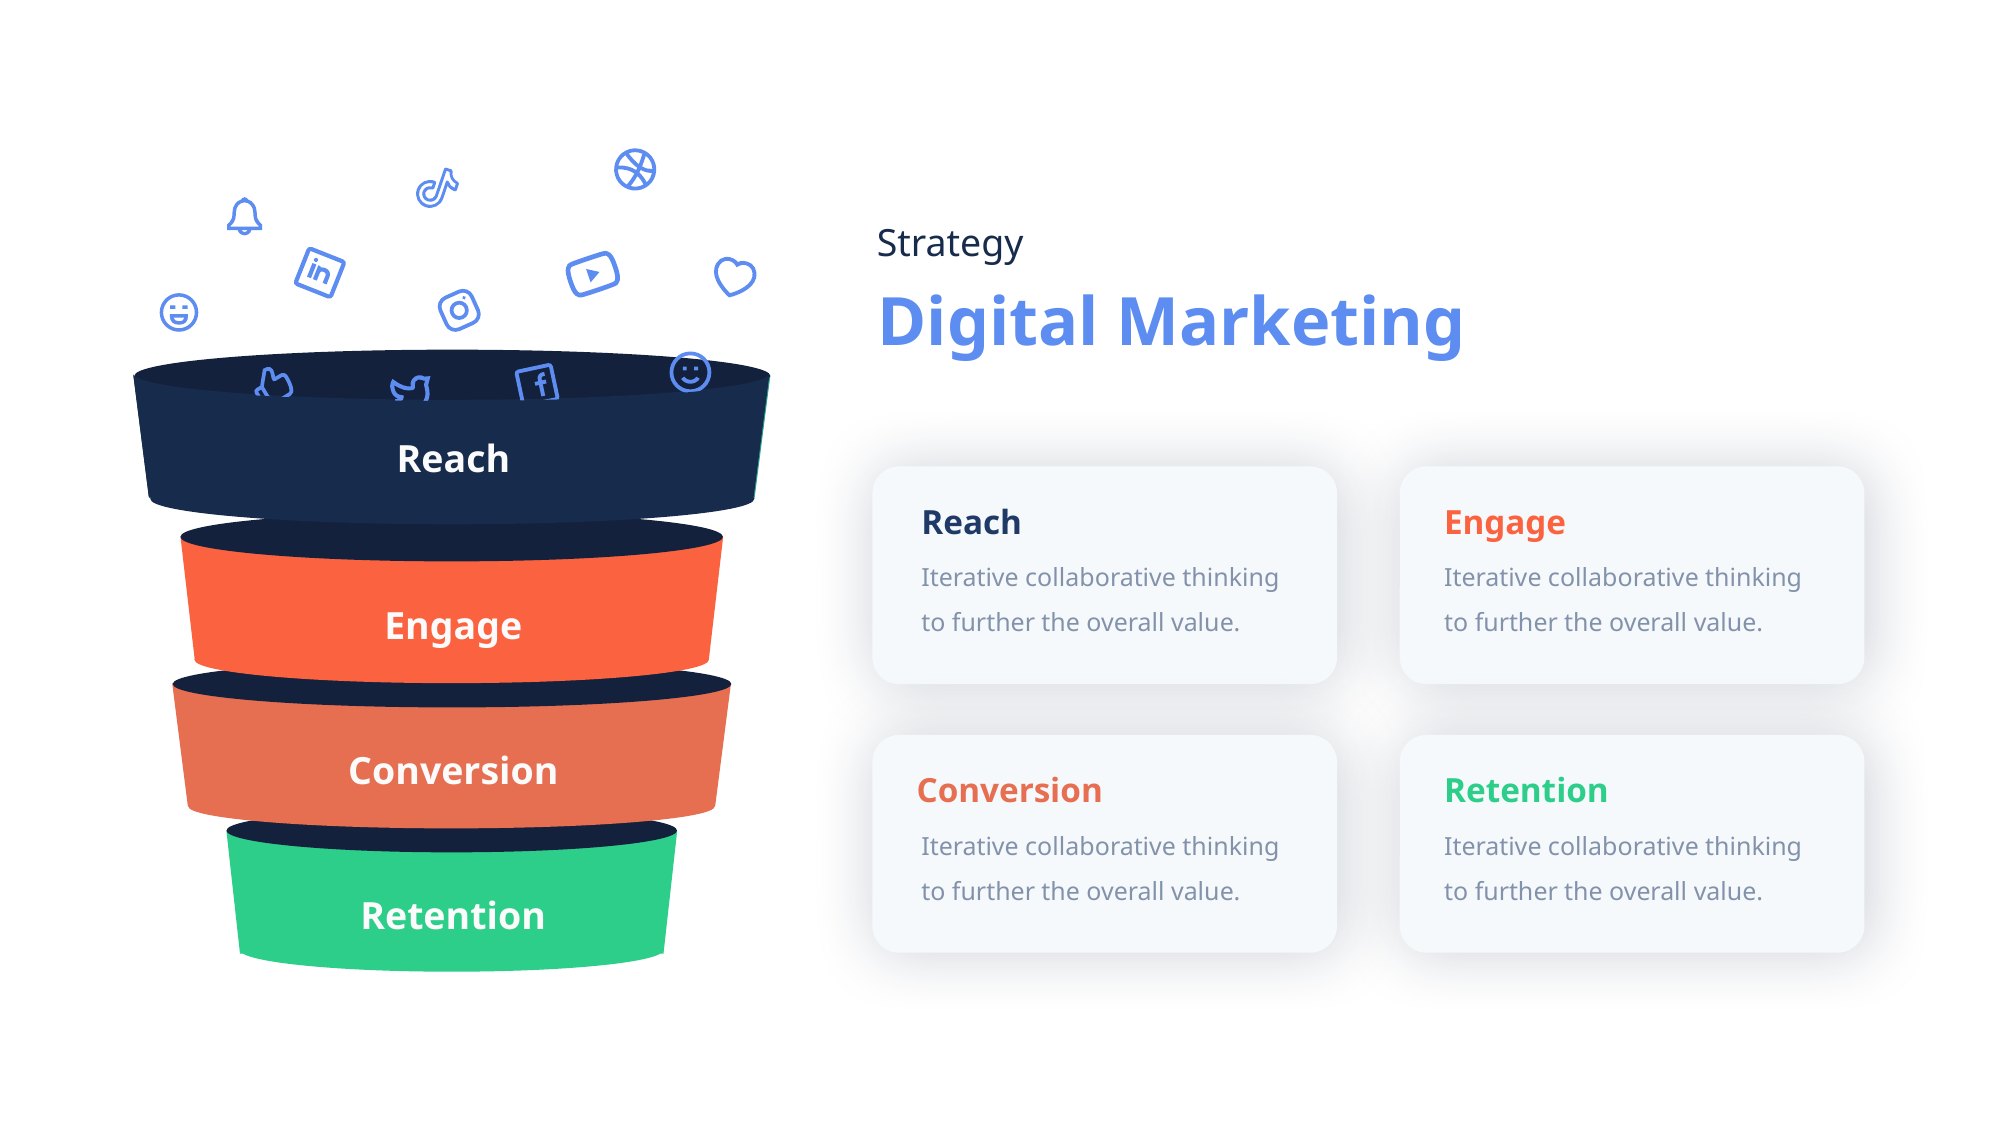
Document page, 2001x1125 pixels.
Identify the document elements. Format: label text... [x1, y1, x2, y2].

text_box Strategy [862, 211, 1039, 272]
text_box [871, 733, 1339, 954]
text_box [871, 465, 1339, 686]
text_box Iterative collaborative thinking to further the overall value. [1429, 807, 1841, 913]
text_box Iterative collaborative thinking to further the overall value. [906, 539, 1318, 644]
text_box Reach [906, 494, 1046, 539]
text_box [133, 148, 771, 972]
text_box Iterative collaborative thinking to further the overall value. [906, 807, 1318, 913]
text_box Iterative collaborative thinking to further the overall value. [1429, 539, 1841, 644]
text_box [1398, 733, 1866, 954]
text_box Conversion [901, 762, 1164, 817]
text_box Retention [1429, 762, 1733, 817]
text_box Engage [1429, 493, 1641, 539]
text_box Digital Marketing [862, 270, 1588, 366]
text_box [1398, 465, 1866, 686]
